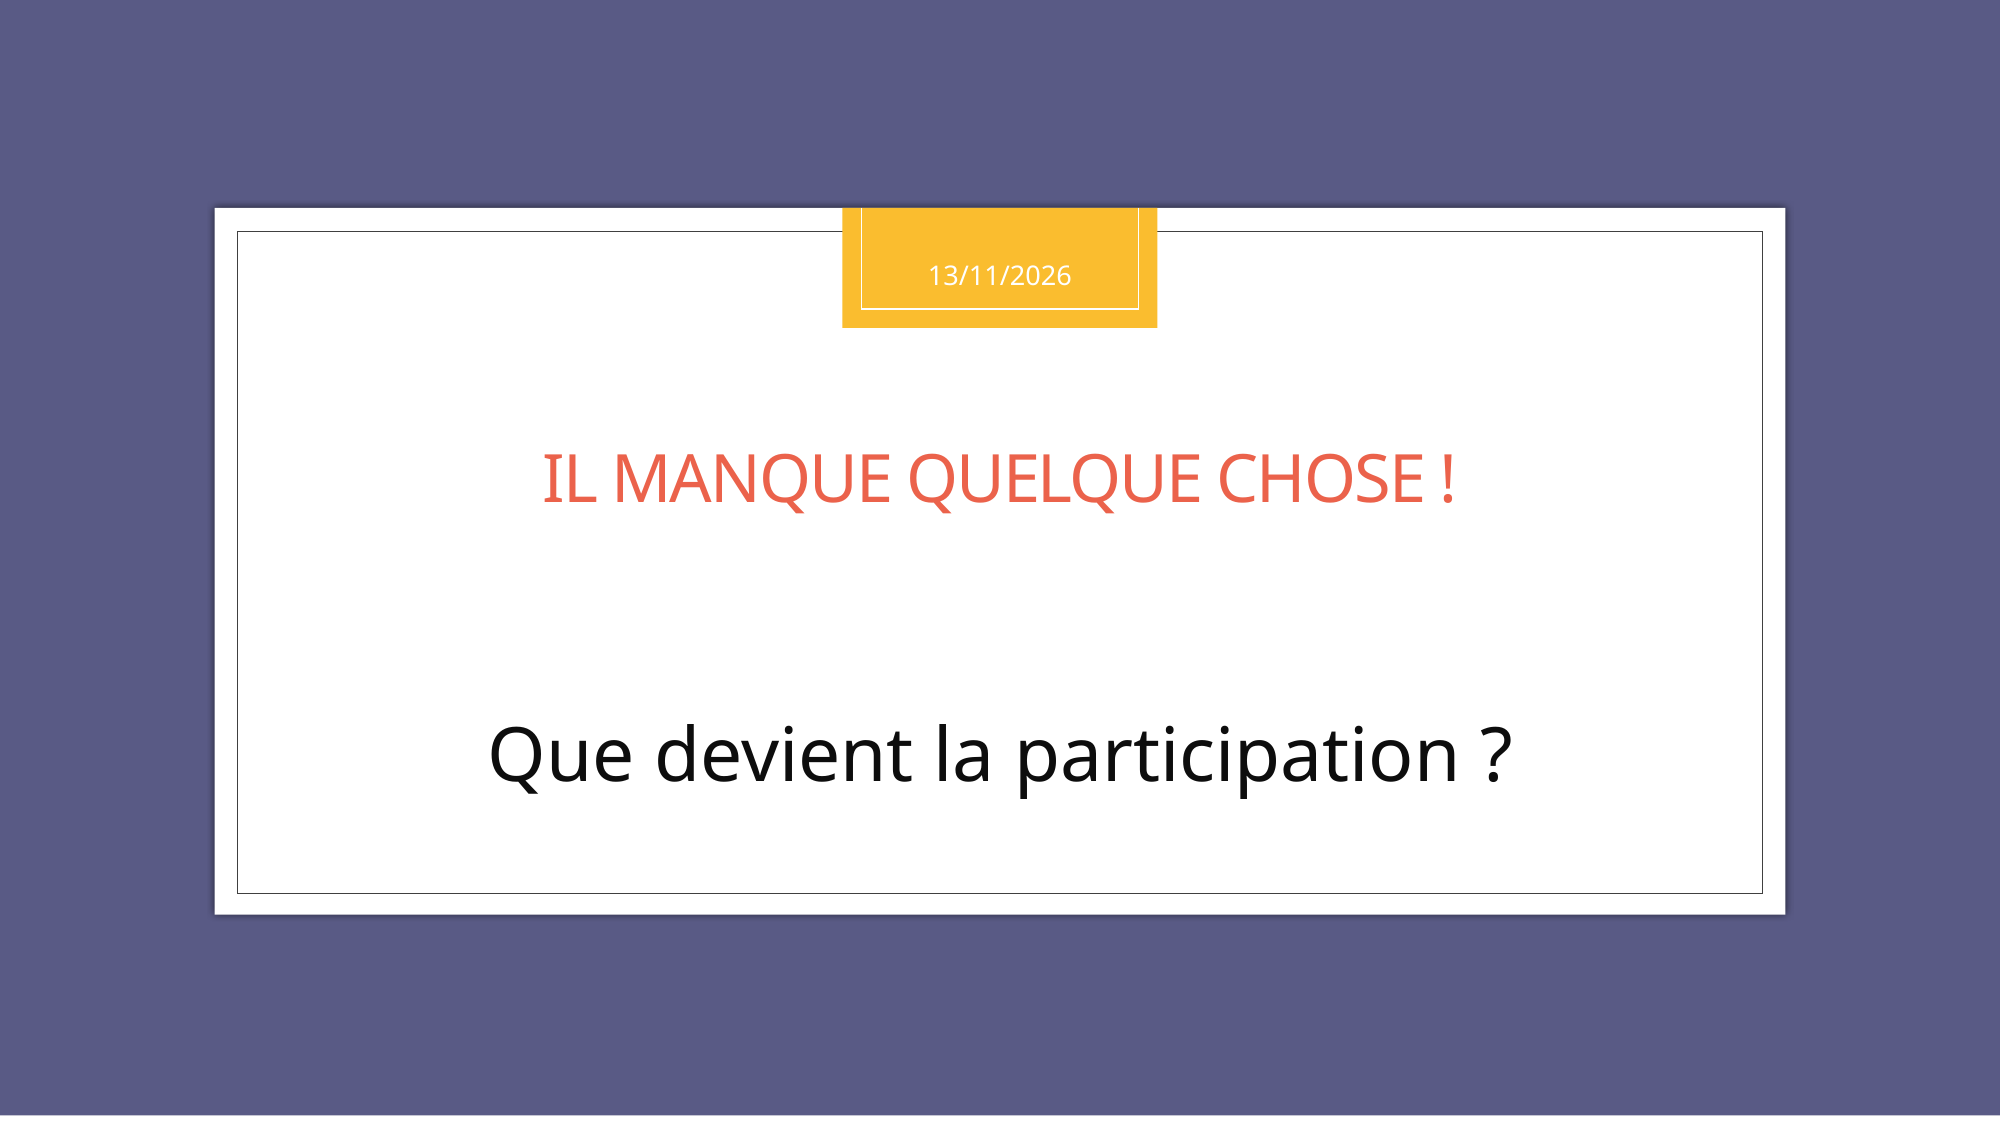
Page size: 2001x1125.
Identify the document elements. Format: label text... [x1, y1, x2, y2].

title Il manque quelque chose ! [267, 373, 1733, 593]
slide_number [872, 220, 1128, 303]
list Que devient la participation ? [267, 690, 1734, 844]
